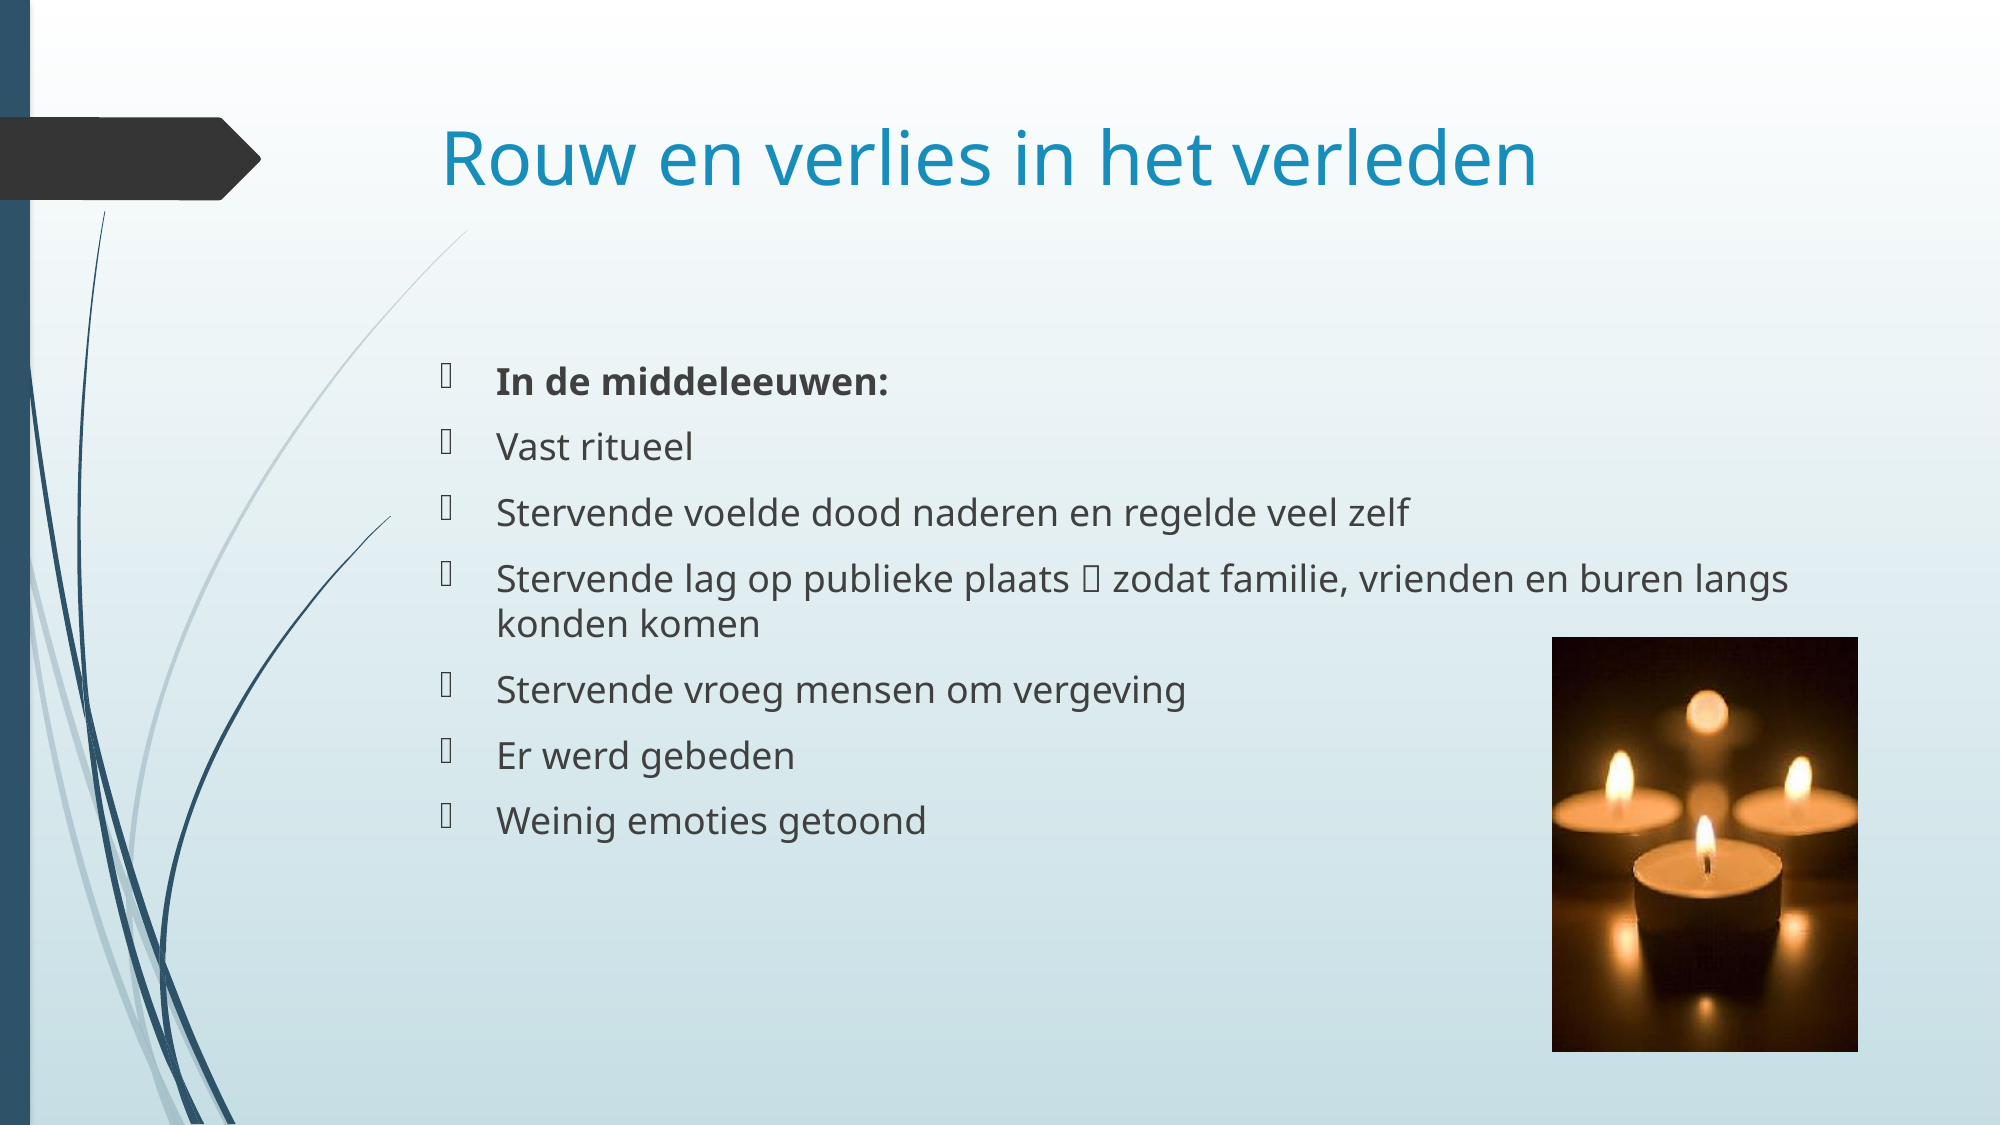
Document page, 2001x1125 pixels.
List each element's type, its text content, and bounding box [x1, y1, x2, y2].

title Rouw en verlies in het verleden [425, 102, 1888, 313]
list In de middeleeuwen: Vast ritueel Stervende voelde dood naderen en regelde veel zelf Stervende lag op publieke plaats  zodat familie, vrienden en buren langs konden komen Stervende vroeg mensen om vergeving Er werd gebeden Weinig emoties getoond [424, 350, 1888, 970]
picture [1551, 637, 1858, 1052]
